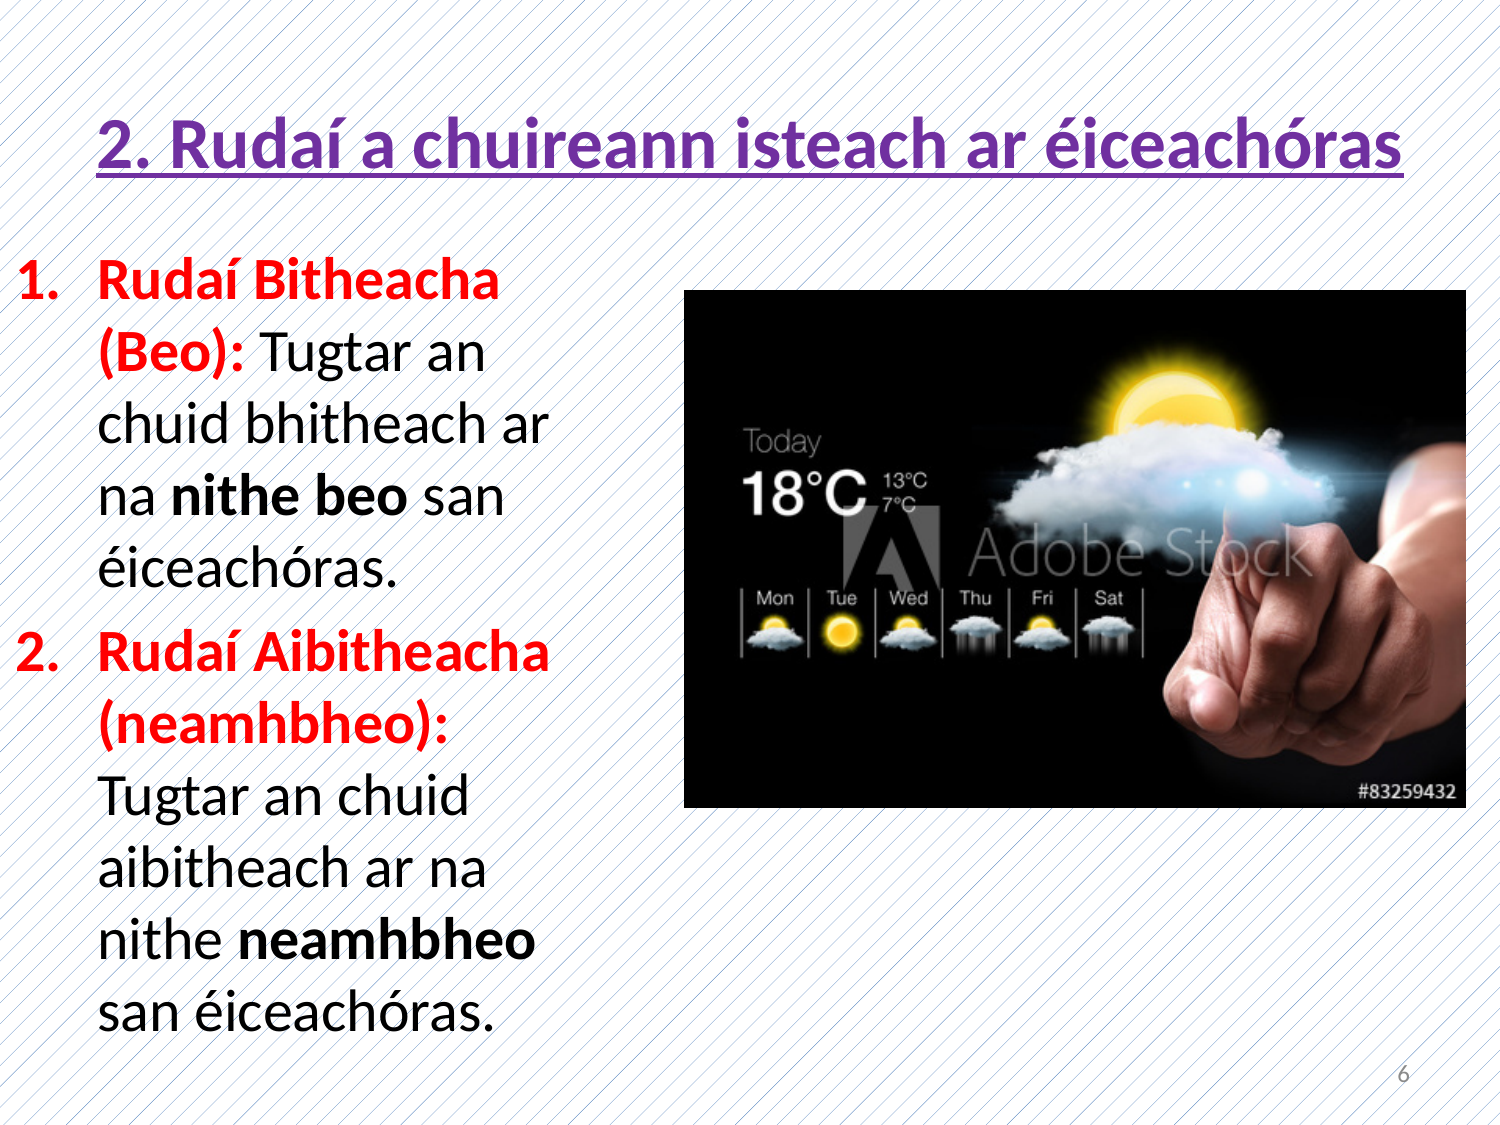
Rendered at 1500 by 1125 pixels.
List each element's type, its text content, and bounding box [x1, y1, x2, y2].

slide_number 6 [1074, 1042, 1425, 1103]
title 2. Rudaí a chuireann isteach ar éiceachóras [75, 45, 1425, 233]
picture [684, 290, 1466, 809]
list Rudaí Bitheacha (Beo): Tugtar an chuid bhitheach ar na nithe beo san éiceachóras. Rudaí Aibitheacha (neamhbheo): Tugtar an chuid aibitheach ar na nithe neamhbheo san éiceachóras. [0, 231, 626, 1052]
